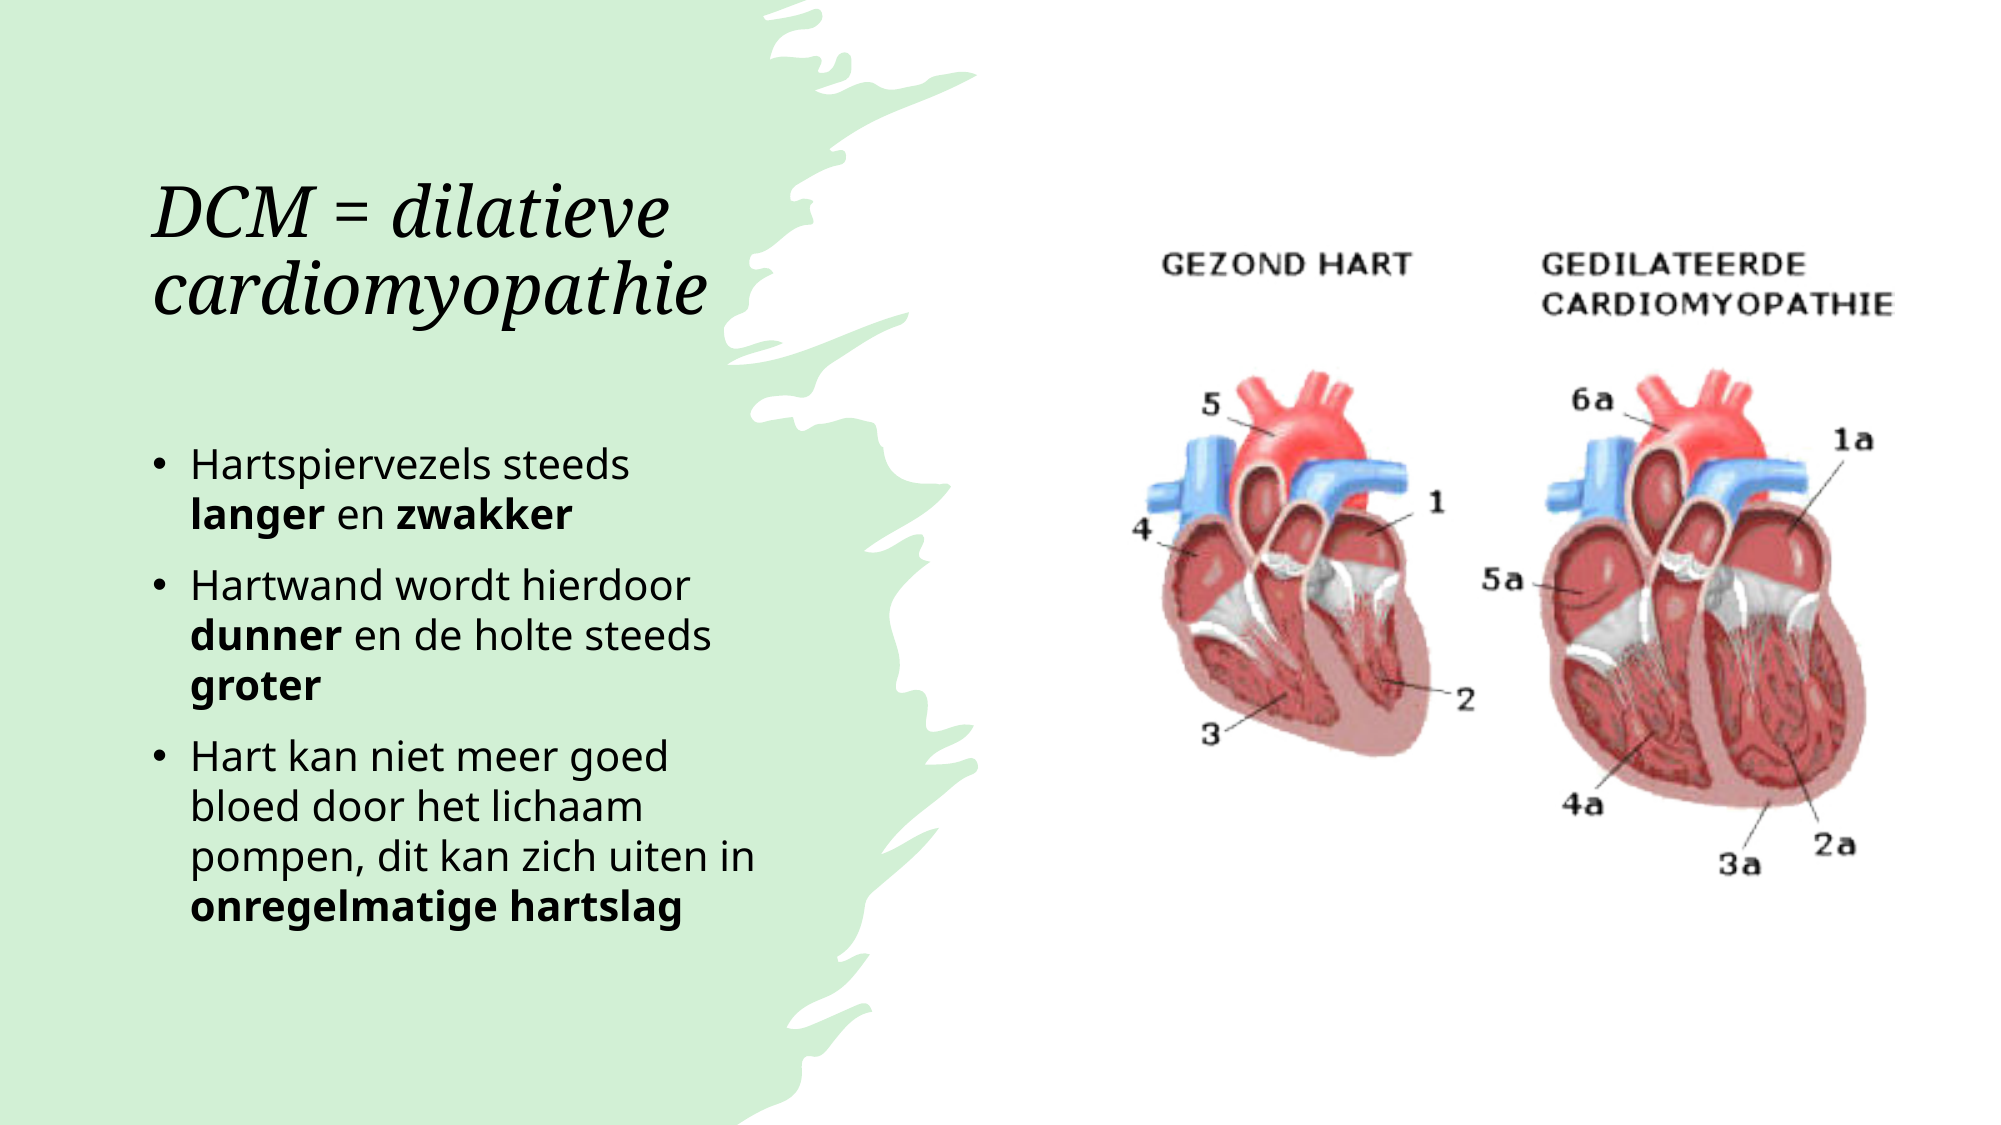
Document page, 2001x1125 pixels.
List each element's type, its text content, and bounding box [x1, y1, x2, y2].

picture [1115, 245, 1895, 885]
title DCM = dilatieve cardiomyopathie [137, 105, 776, 401]
text_box [741, 0, 2000, 1125]
text_box [0, 0, 980, 1125]
list Hartspiervezels steeds langer en zwakker Hartwand wordt hierdoor dunner en de holte steeds groter Hart kan niet meer goed bloed door het lichaam pompen, dit kan zich uiten in onregelmatige hartslag [137, 430, 776, 1014]
